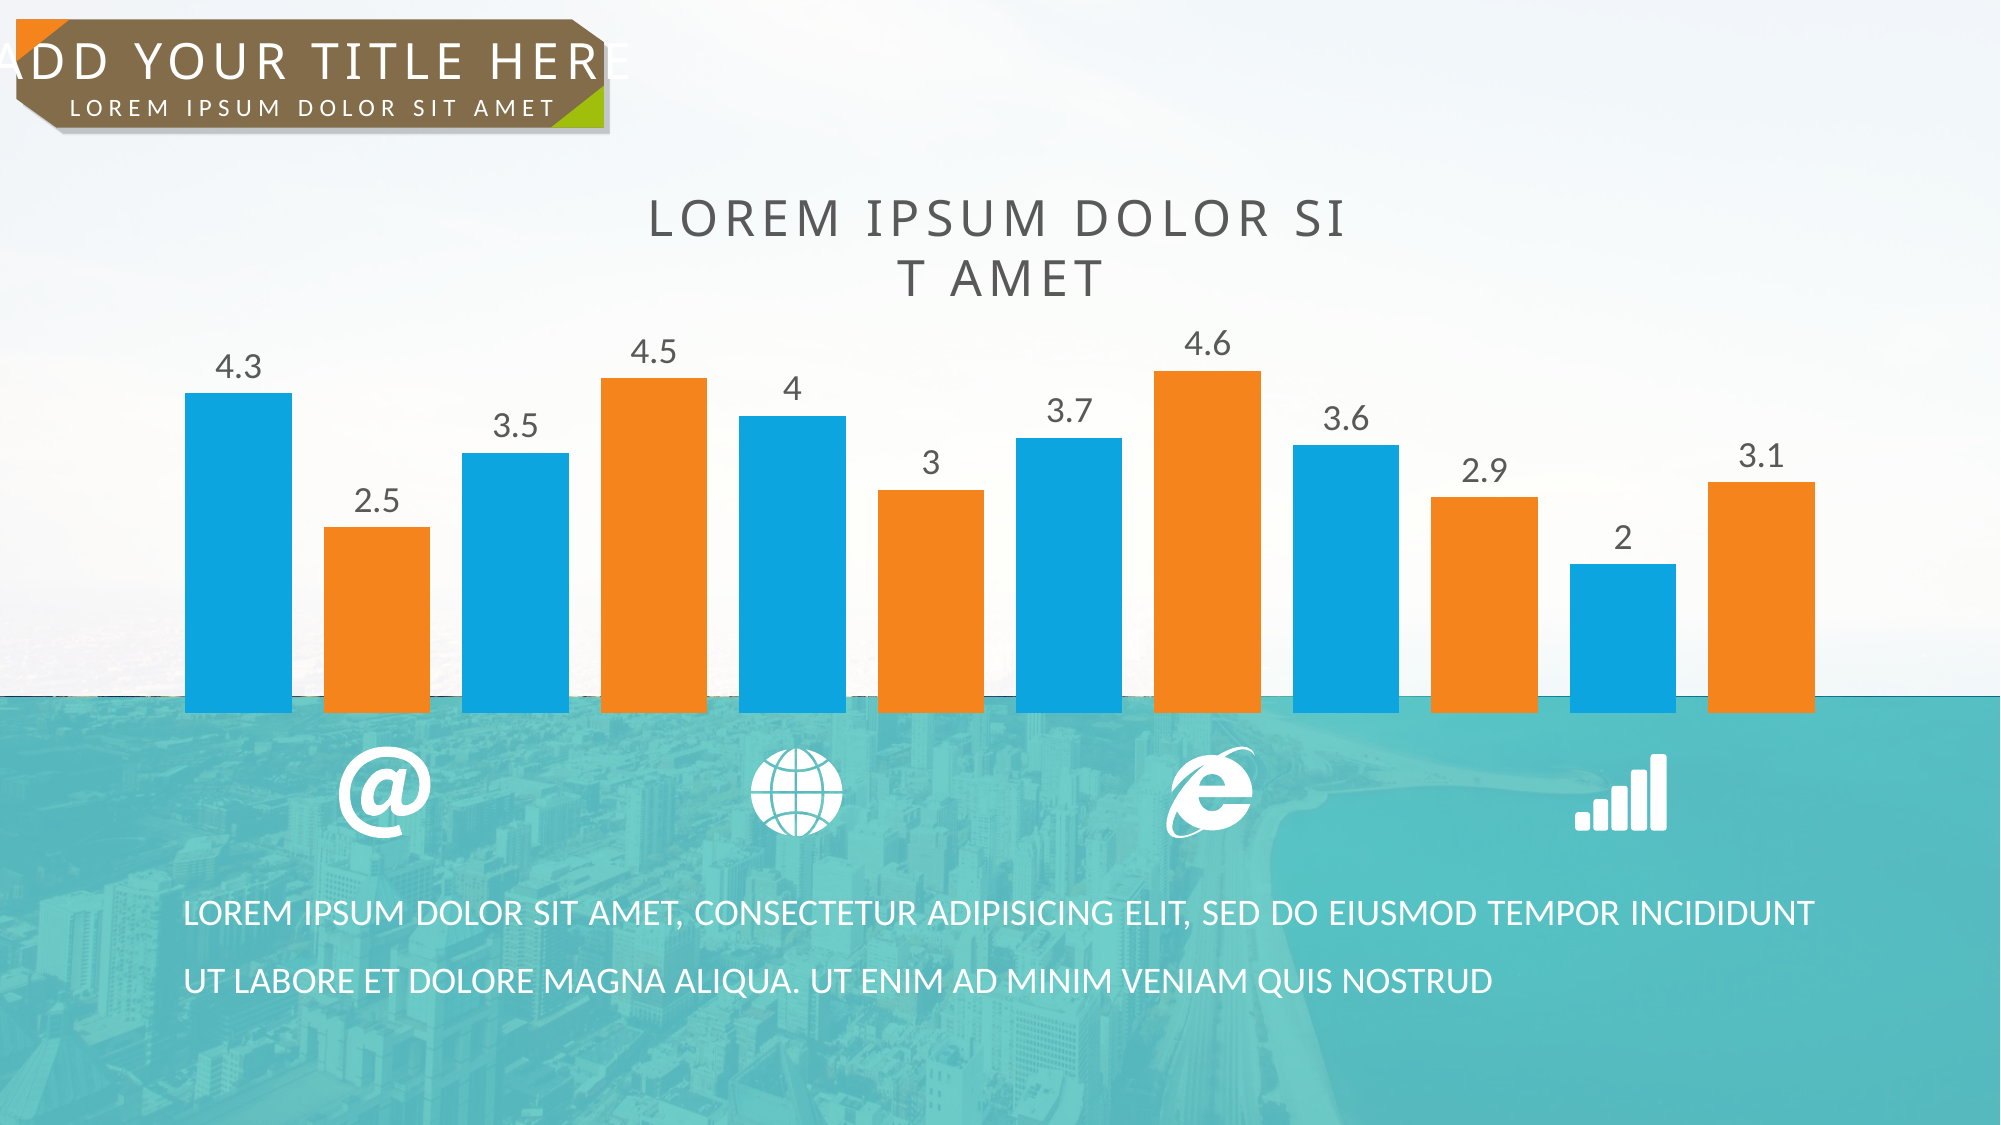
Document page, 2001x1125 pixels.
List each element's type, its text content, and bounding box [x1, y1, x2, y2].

text_box [13, 97, 604, 132]
chart [134, 327, 1866, 722]
text_box [13, 16, 73, 65]
text_box LOREM IPSUM DOLOR SIT AMET [55, 75, 569, 129]
text_box ADD YOUR TITLE HERE [0, 22, 647, 97]
text_box LOREM IPSUM DOLOR SIT AMET [628, 241, 1372, 314]
text_box [547, 82, 608, 131]
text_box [0, 696, 2000, 1125]
picture [0, 0, 2001, 1125]
text_box [72, 16, 582, 22]
